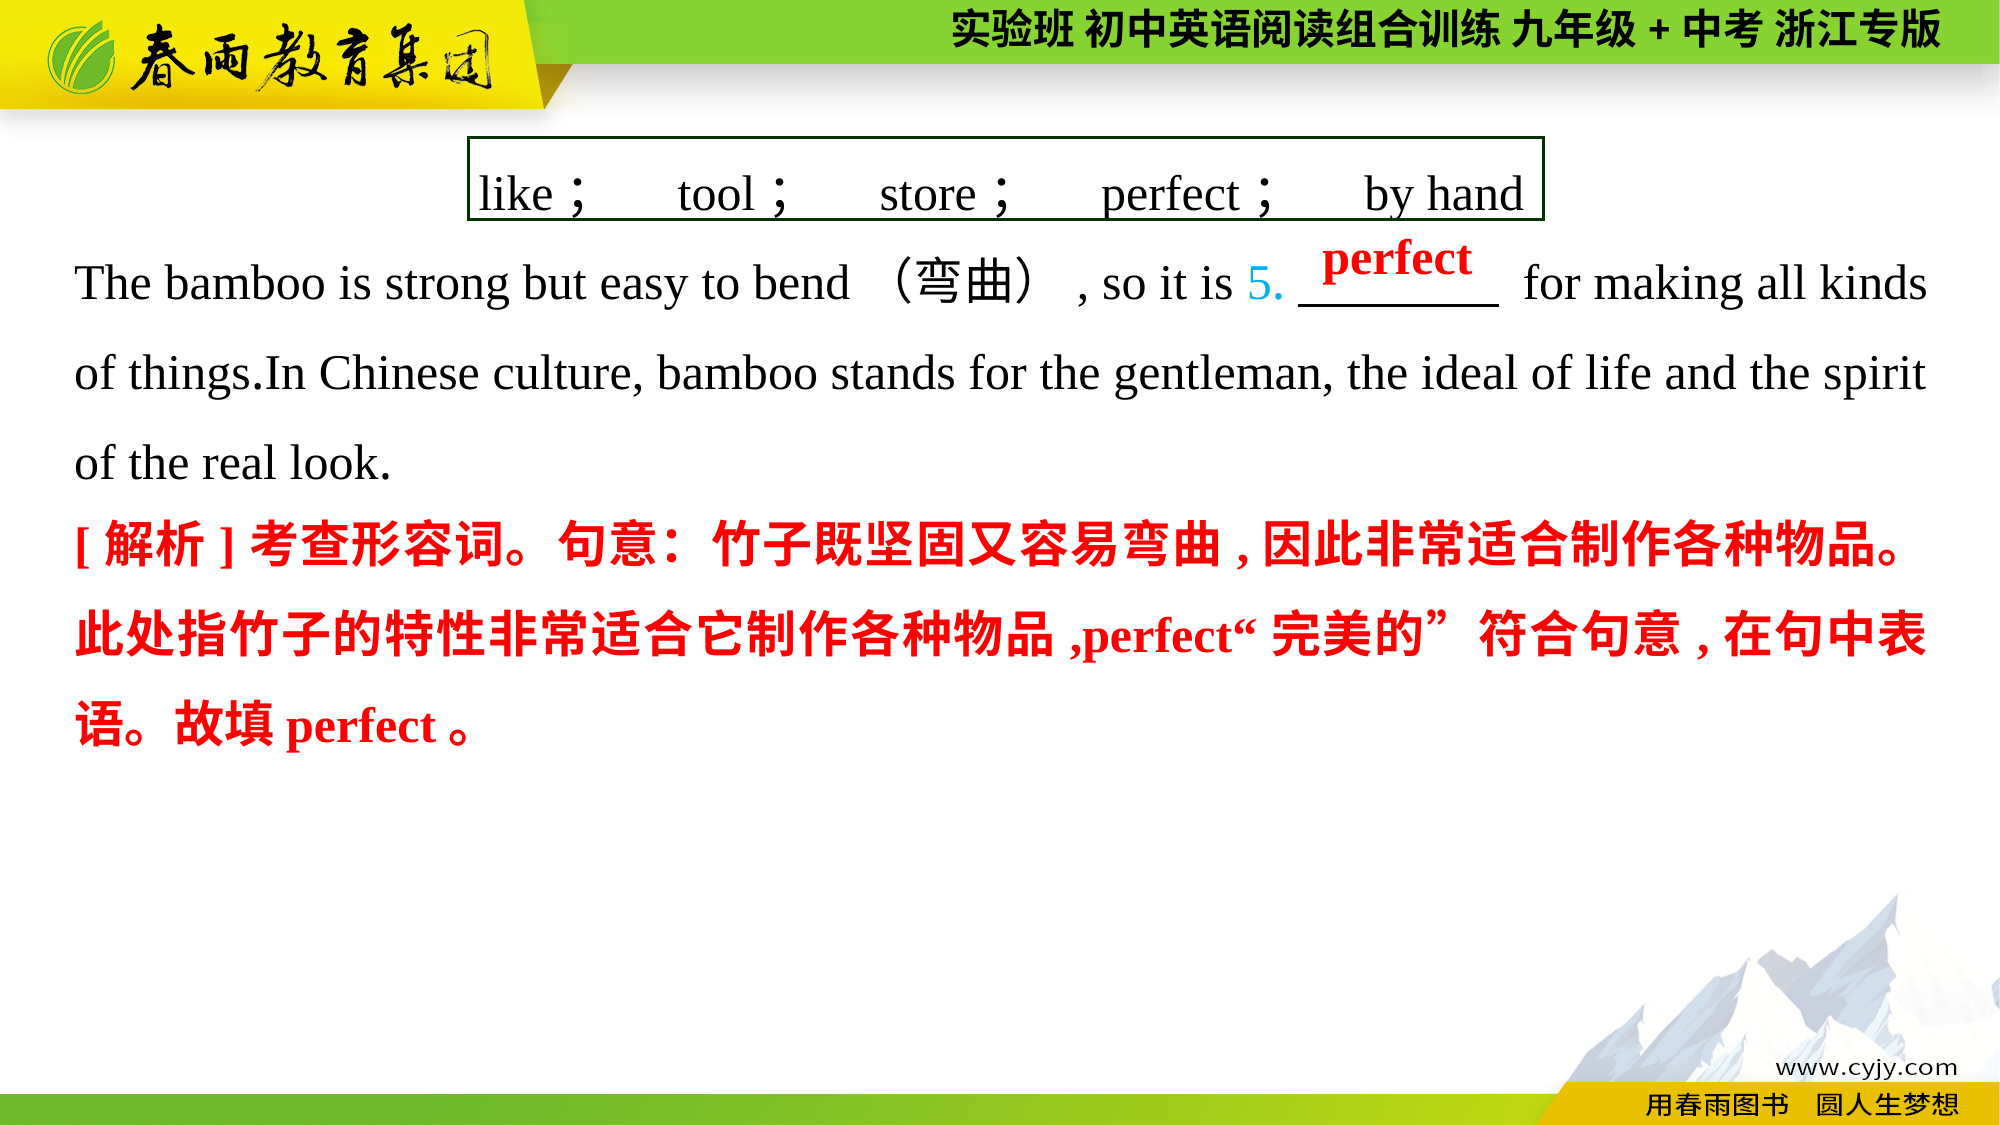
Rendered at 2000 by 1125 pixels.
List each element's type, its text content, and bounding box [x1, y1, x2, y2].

text_box perfect [1307, 216, 1488, 292]
text_box [468, 137, 1544, 220]
picture [0, 0, 2000, 1125]
text_box [解析]考查形容词。句意：竹子既坚固又容易弯曲,因此非常适合制作各种物品。此处指竹子的特性非常适合它制作各种物品,perfect“完美的”符合句意,在句中表语。故填perfect。 [59, 475, 1944, 761]
list like； tool； store； perfect； by hand The bamboo is strong but easy to bend（弯曲）, so it is 5. for making all kinds of things.In Chinese culture, bamboo stands for the gentleman, the ideal of life and the spirit of the real look. [59, 122, 1944, 475]
